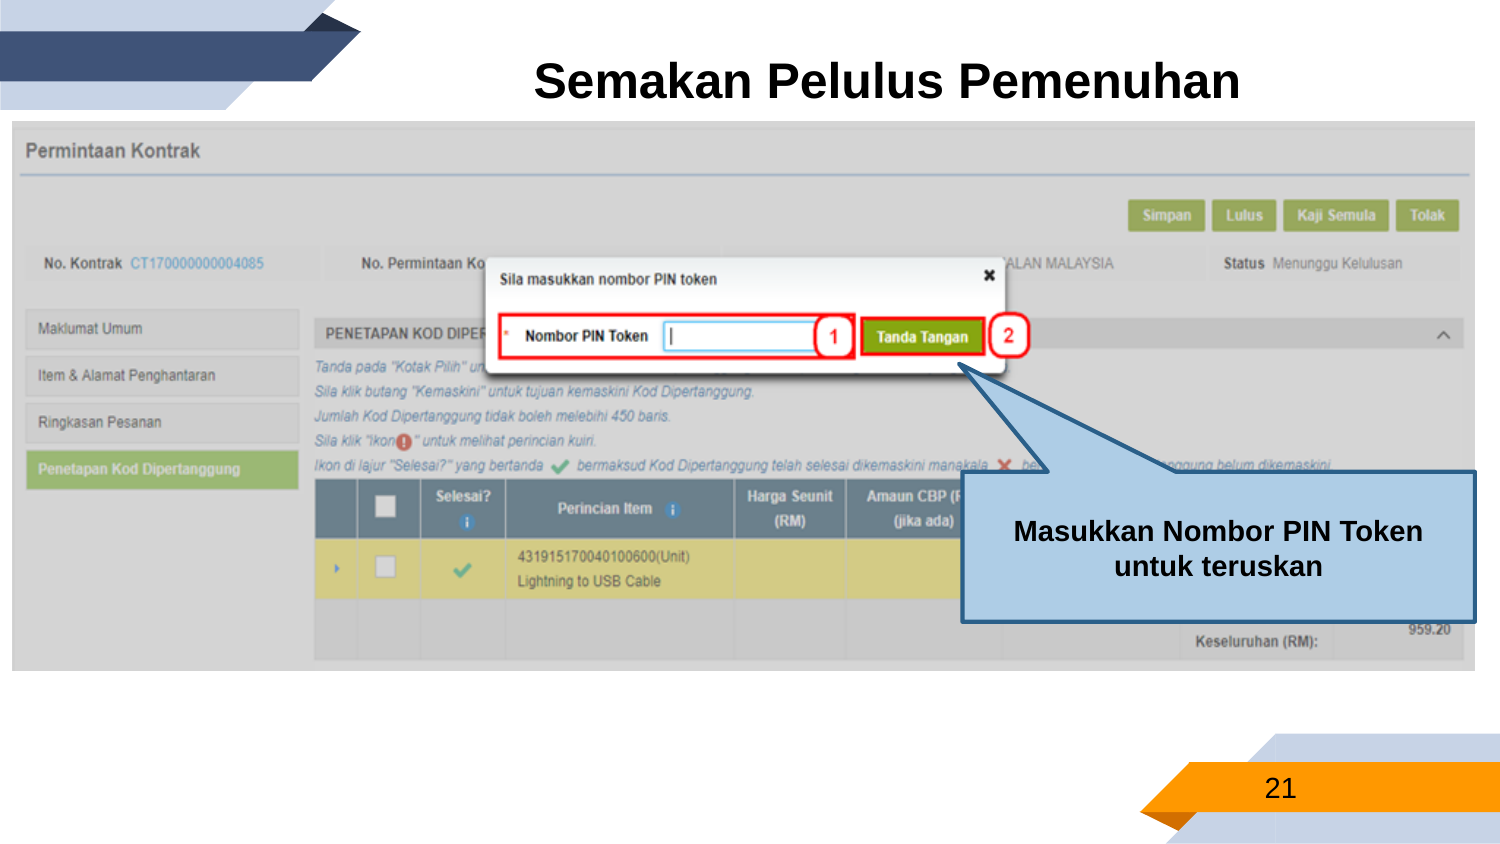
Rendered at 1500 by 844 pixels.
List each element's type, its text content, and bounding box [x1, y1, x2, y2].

text_box Semakan Pelulus Pemenuhan [323, 45, 1452, 111]
picture [12, 121, 1476, 671]
slide_number 21 [1249, 760, 1494, 813]
